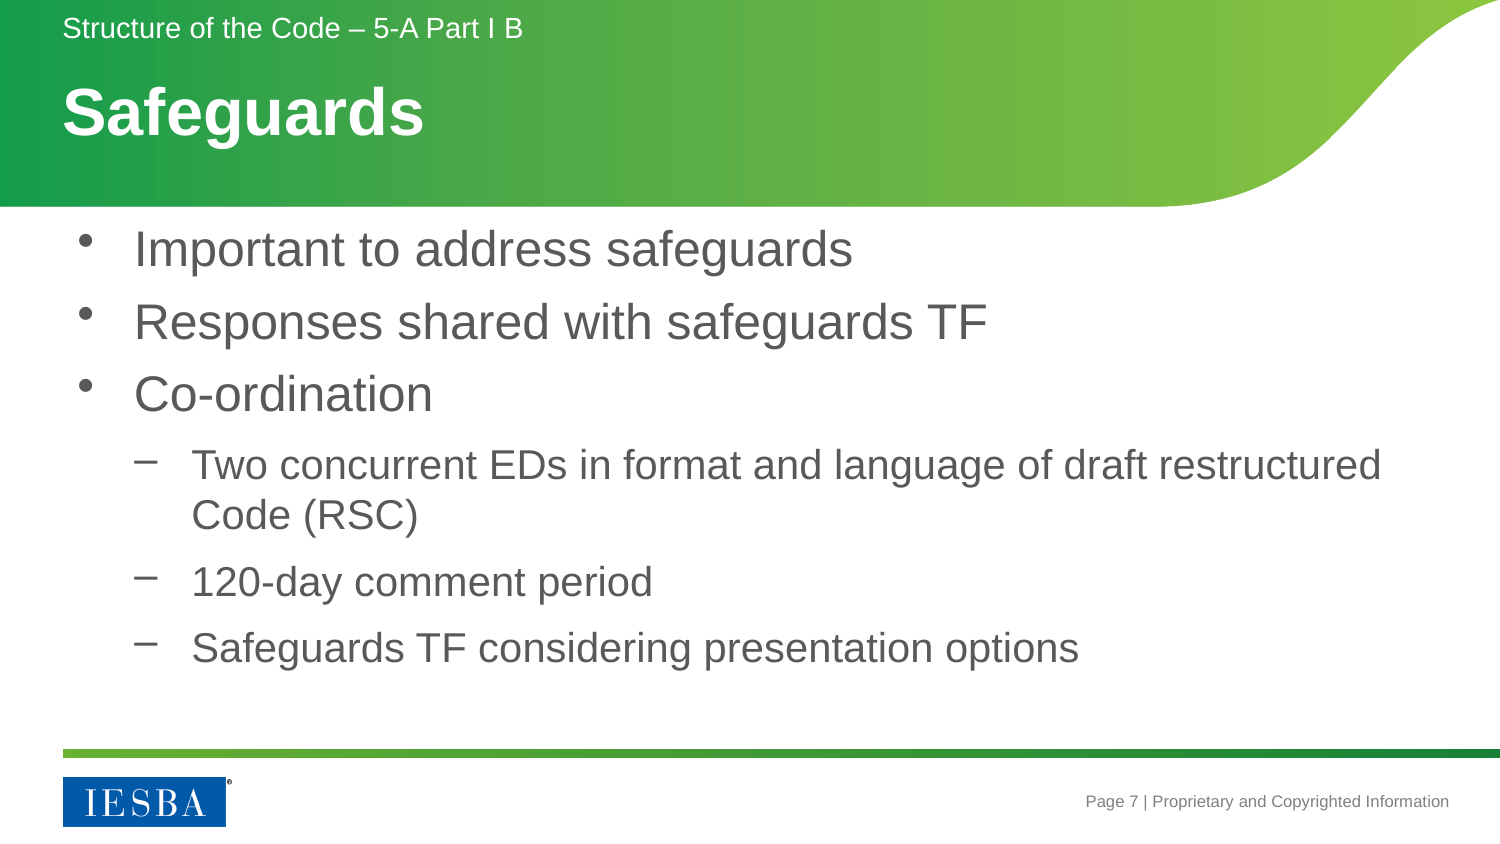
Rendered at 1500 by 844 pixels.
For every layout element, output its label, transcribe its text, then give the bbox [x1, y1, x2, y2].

picture [63, 777, 232, 827]
picture [0, 0, 1500, 207]
list Important to address safeguards Responses shared with safeguards TF Co-ordination Two concurrent EDs in format and language of draft restructured Code (RSC) 120-day comment period Safeguards TF considering presentation options [62, 209, 1450, 724]
title Safeguards [62, 75, 1300, 142]
subtitle Structure of the Code – 5-A Part I B [62, 9, 600, 47]
